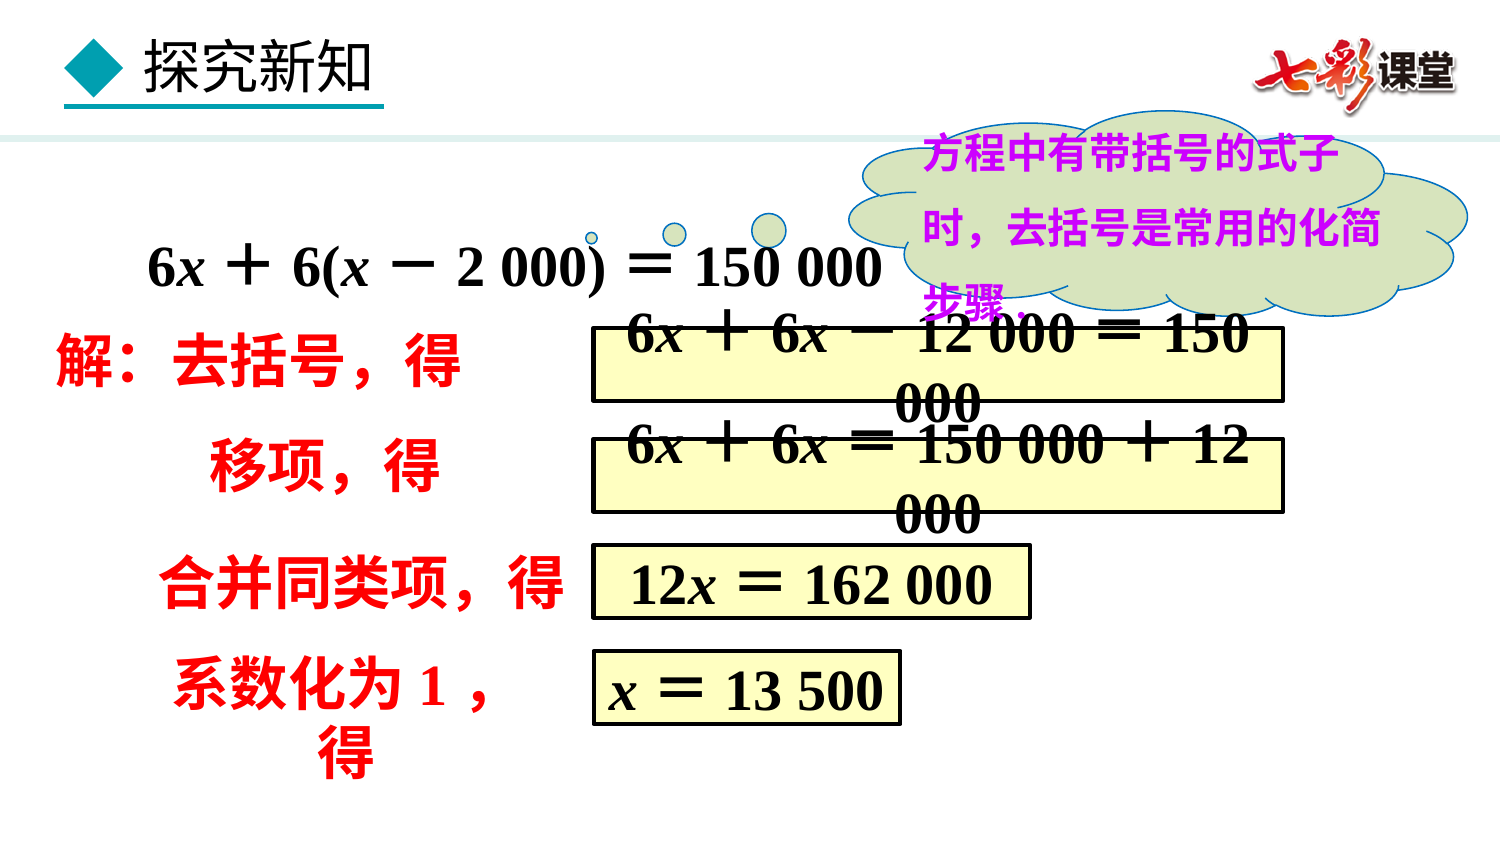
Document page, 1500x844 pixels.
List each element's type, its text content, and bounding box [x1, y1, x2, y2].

picture [1249, 32, 1461, 118]
text_box 6x＋6x＝150 000＋12 000 [591, 437, 1285, 514]
text_box [1060, 299, 1391, 317]
text_box 解：去括号，得 [31, 316, 488, 402]
text_box 系数化为1，得 [139, 639, 554, 794]
text_box 6x＋6x－12 000＝150 000 [591, 326, 1285, 403]
text_box x＝13 500 [592, 649, 902, 726]
text_box [848, 149, 907, 265]
text_box [1086, 110, 1244, 129]
text_box 方程中有带括号的式子时，去括号是常用的化简步骤. [907, 129, 1432, 299]
text_box [1432, 182, 1468, 282]
text_box 12x＝162 000 [596, 543, 1032, 620]
text_box [975, 123, 1081, 129]
text_box 合并同类项，得 [127, 538, 596, 624]
text_box [754, 213, 783, 221]
text_box 6x＋6(x－2 000)＝150 000 [132, 221, 899, 306]
text_box 移项，得 [175, 422, 477, 507]
